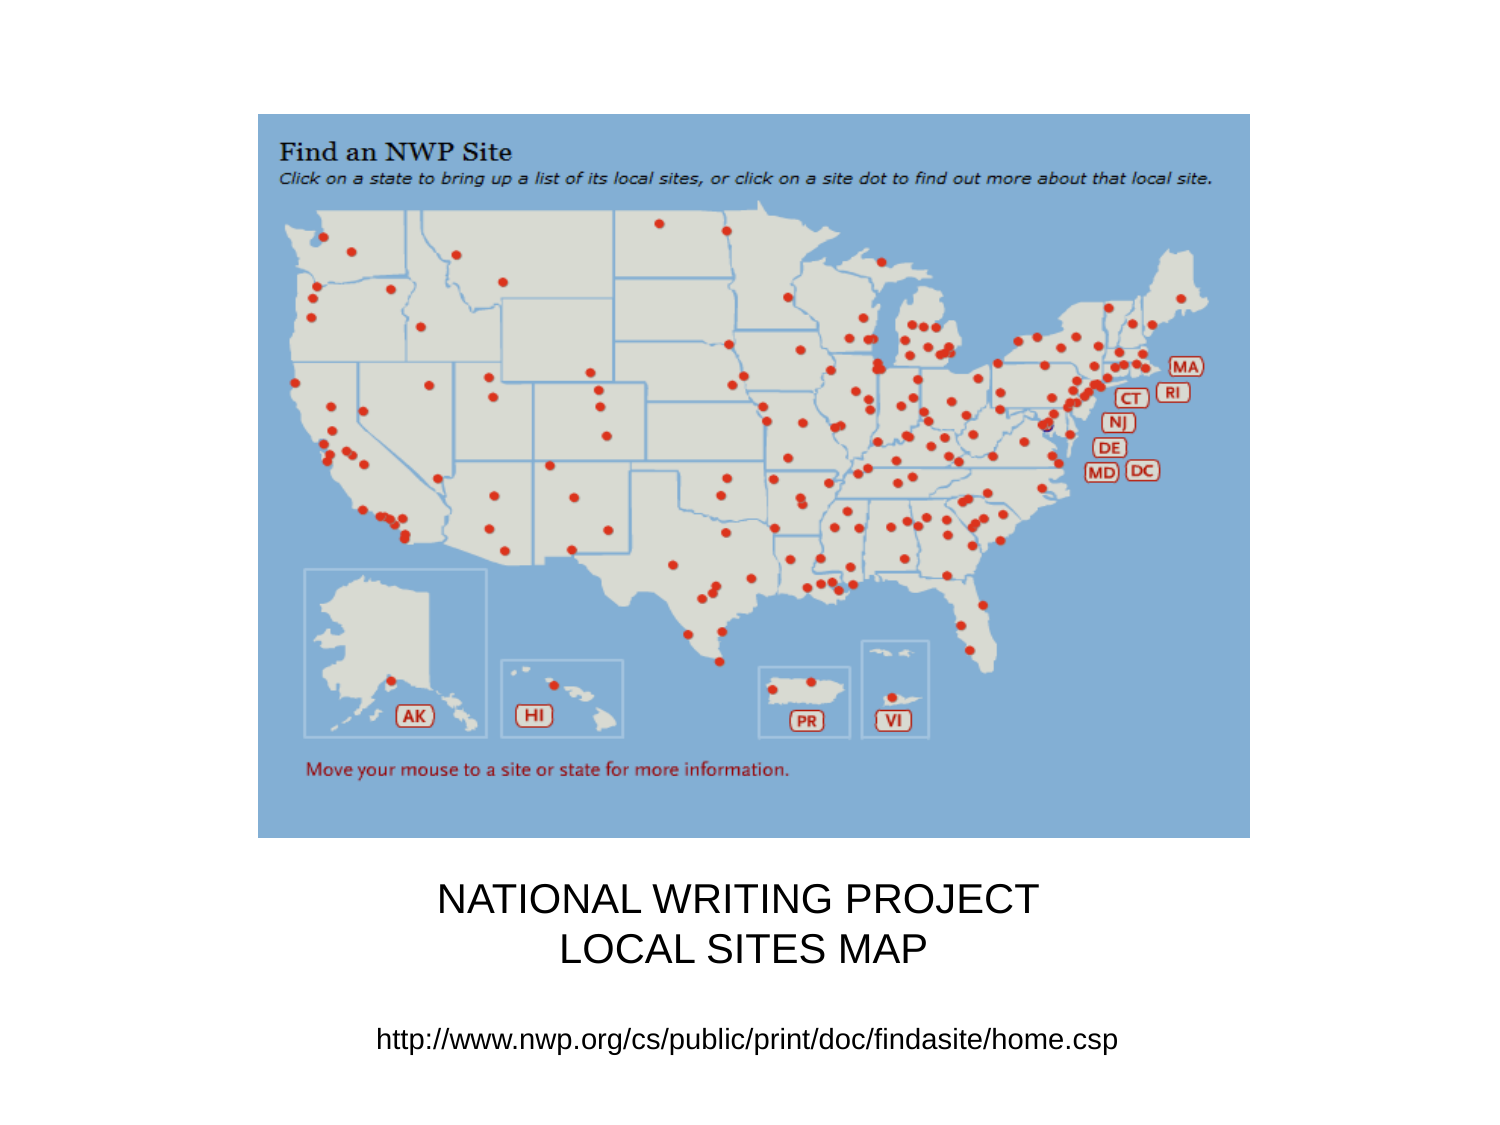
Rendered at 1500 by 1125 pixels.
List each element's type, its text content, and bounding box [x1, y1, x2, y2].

title National Writing Project Local Sites Map [87, 825, 1400, 1018]
picture [258, 114, 1251, 838]
text_box http://www.nwp.org/cs/public/print/doc/findasite/home.csp [361, 1012, 1138, 1063]
